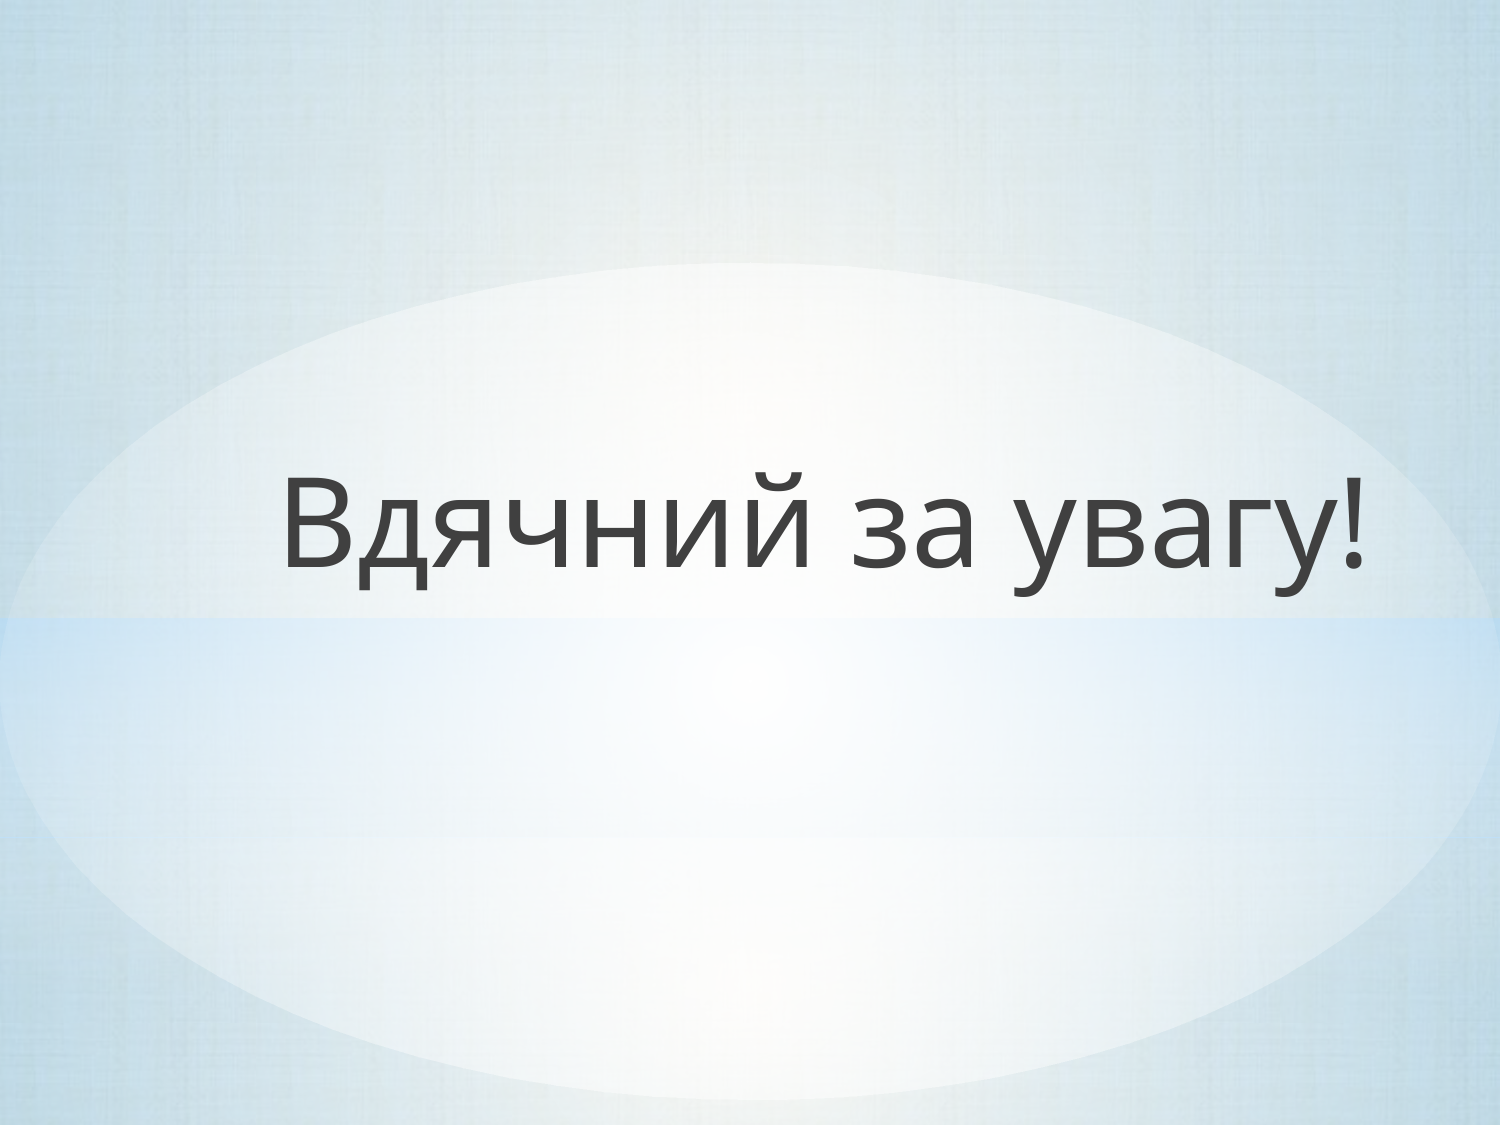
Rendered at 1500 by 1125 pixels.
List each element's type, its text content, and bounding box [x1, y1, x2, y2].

list Вдячний за увагу! [253, 184, 1500, 852]
